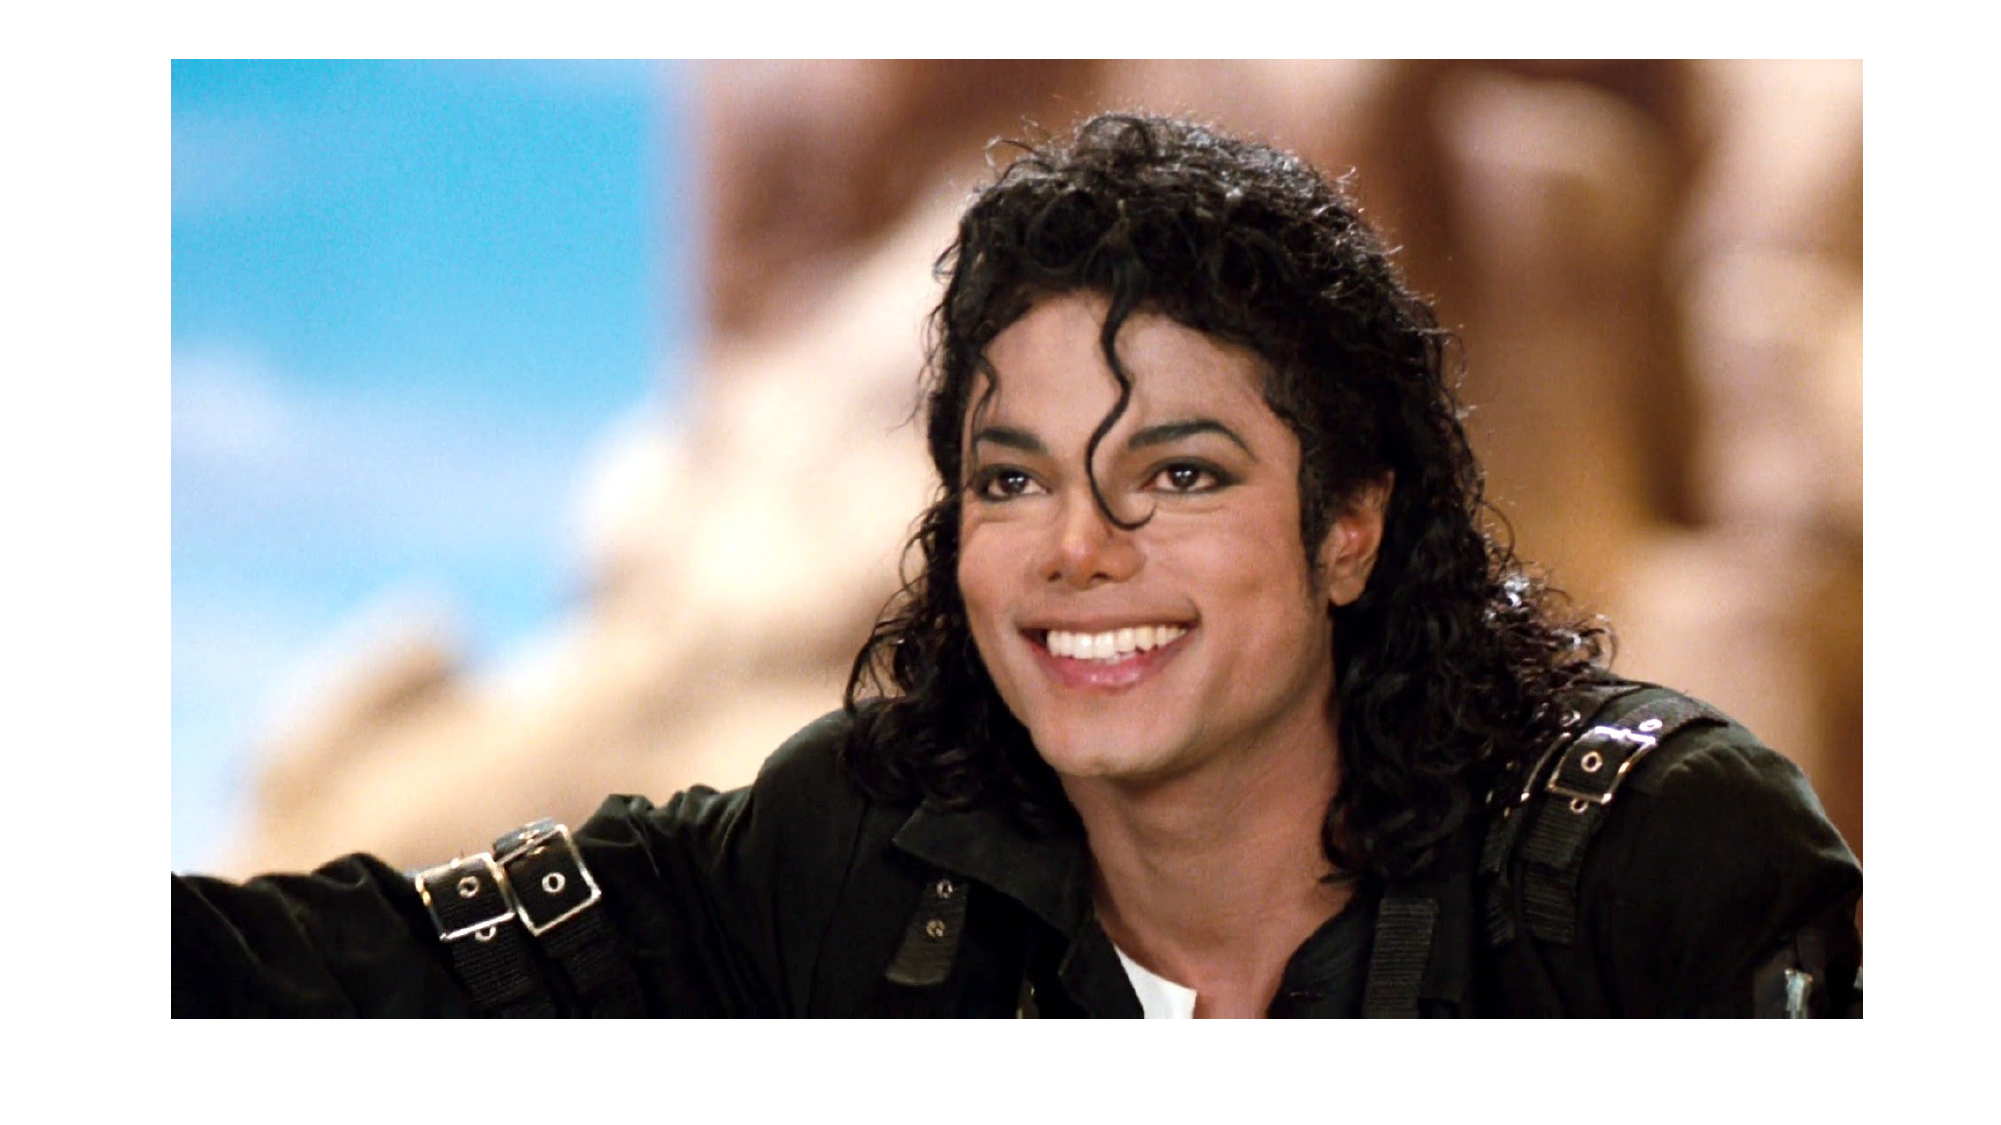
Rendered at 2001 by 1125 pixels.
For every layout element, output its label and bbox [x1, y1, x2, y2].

list [171, 59, 1863, 1019]
